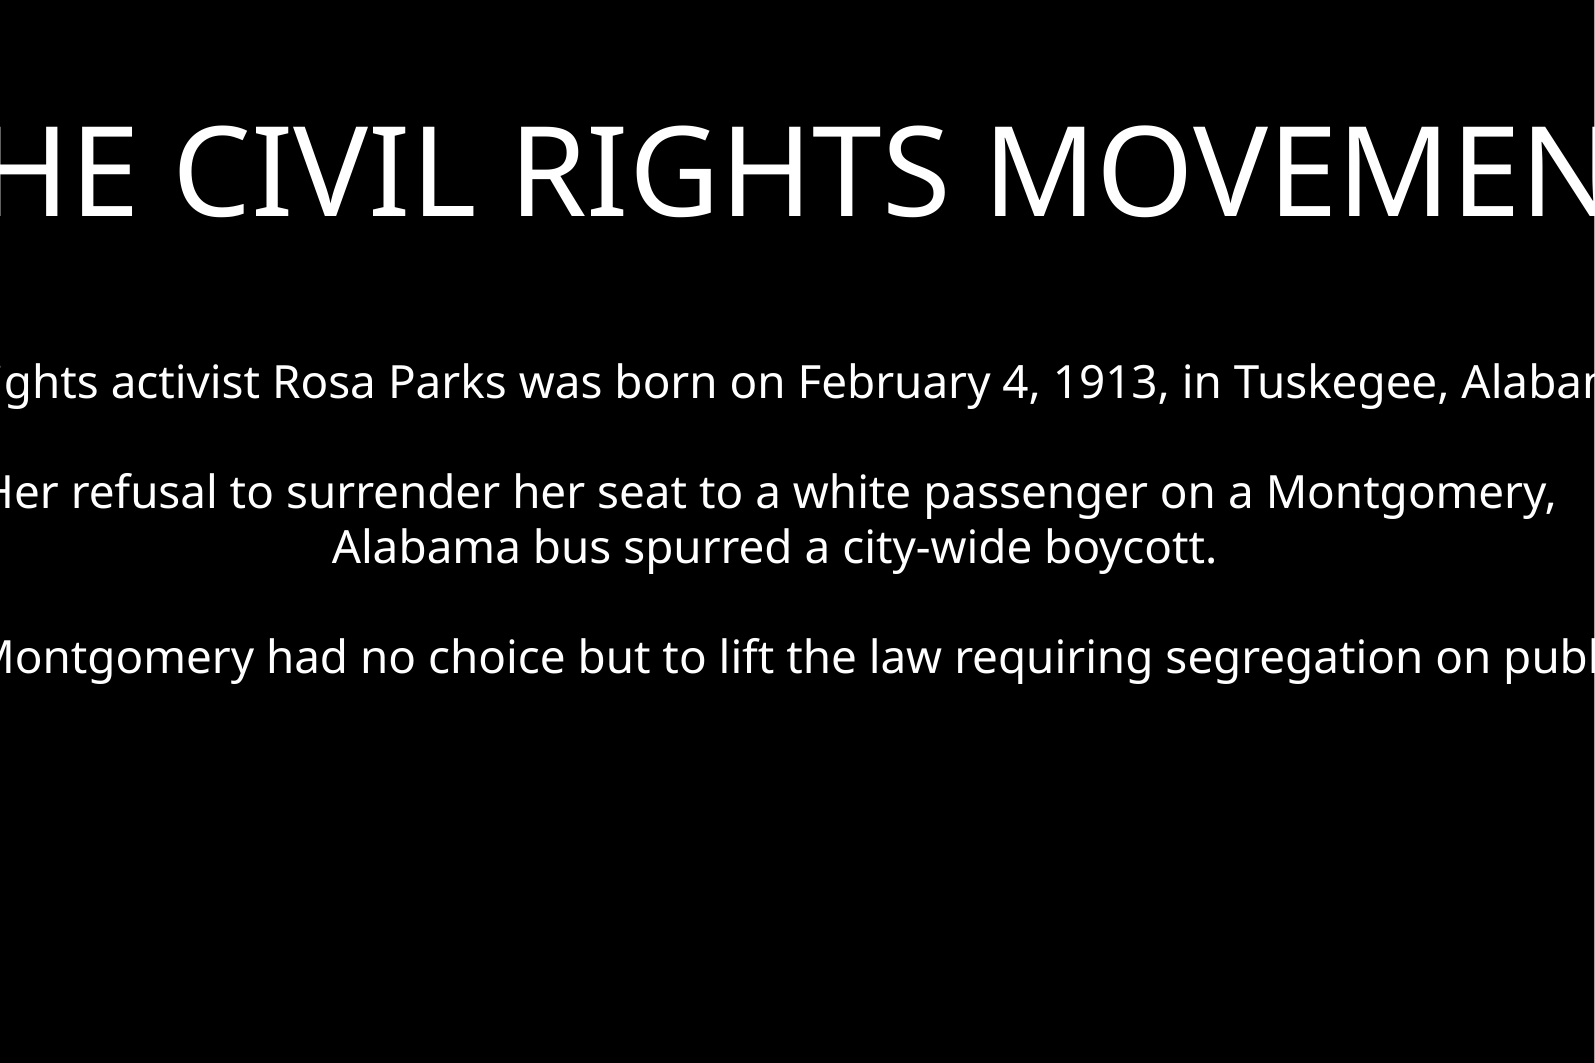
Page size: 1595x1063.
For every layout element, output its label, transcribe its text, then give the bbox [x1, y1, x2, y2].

text_box Civil rights activist Rosa Parks was born on February 4, 1913, in Tuskegee, Alabama. Her refusal to surrender her seat to a white passenger on a Montgomery, Alabama bus spurred a city-wide boycott. The city of Montgomery had no choice but to lift the law requiring segregation on public buses. [58, 345, 1480, 1027]
text_box THE CIVIL RIGHTS MOVEMENT [79, 20, 1515, 313]
